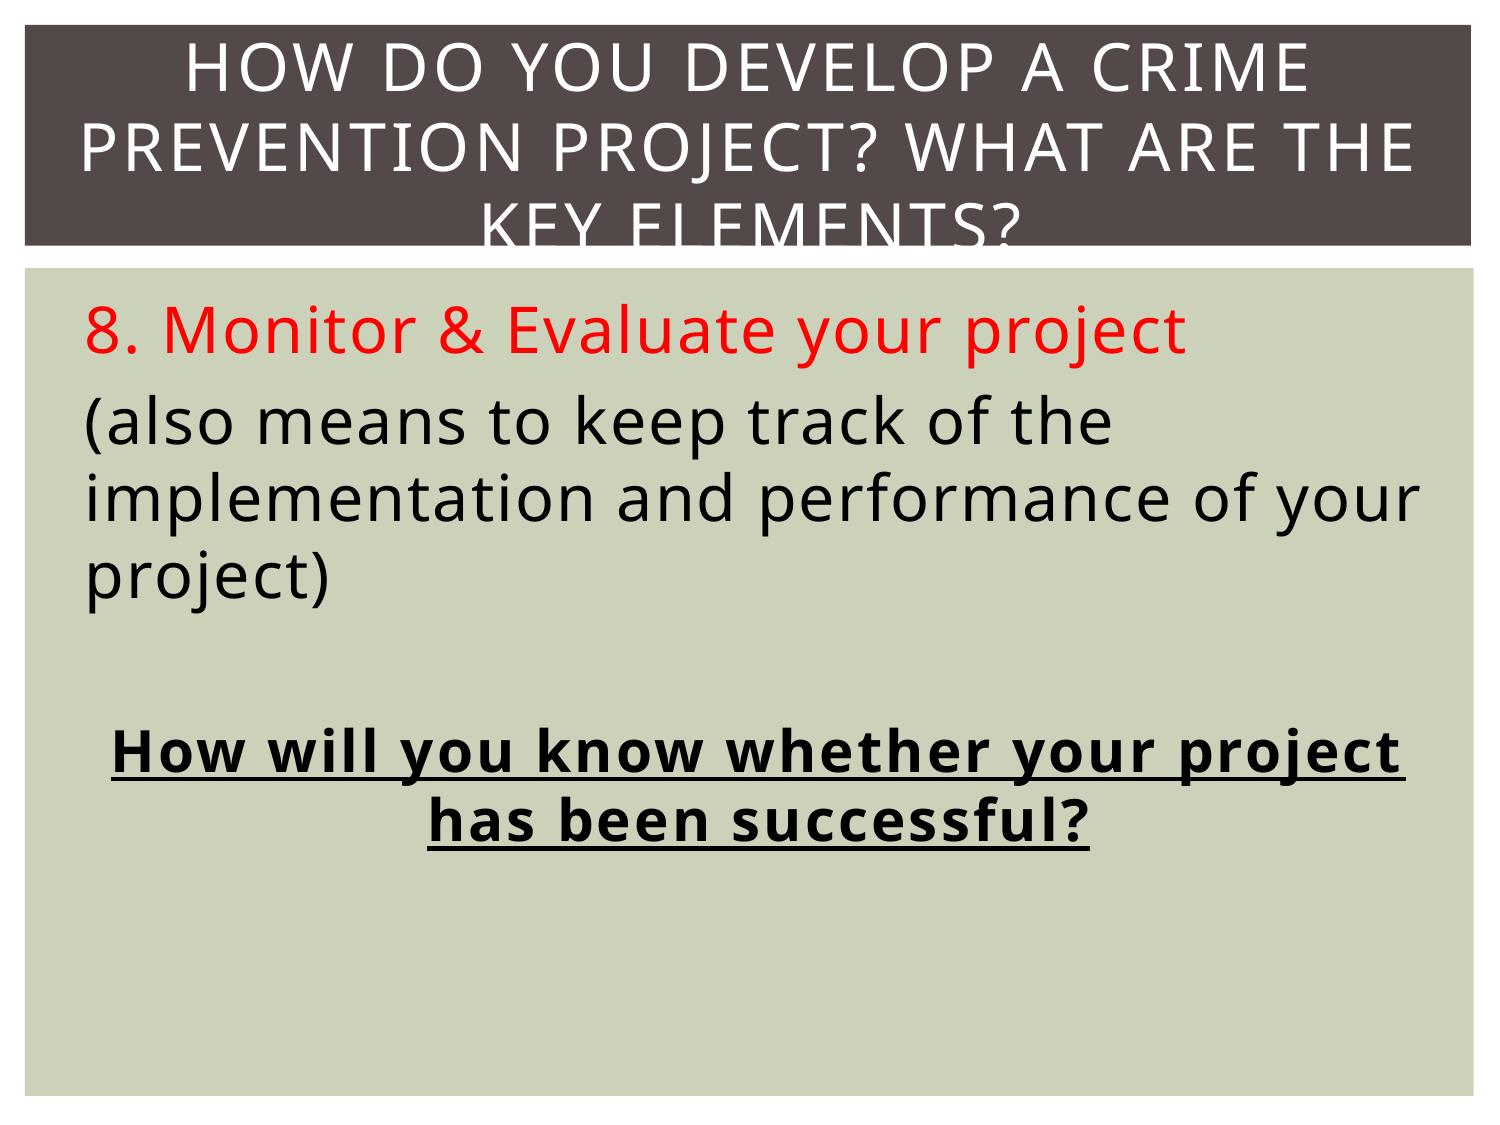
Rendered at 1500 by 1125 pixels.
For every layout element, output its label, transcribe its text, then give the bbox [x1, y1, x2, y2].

title How do you develop a crime prevention project? What are the key elements? [62, 58, 1438, 232]
list 8. Monitor & Evaluate your project (also means to keep track of the implementation and performance of your project) How will you know whether your project has been successful? [62, 281, 1447, 1094]
